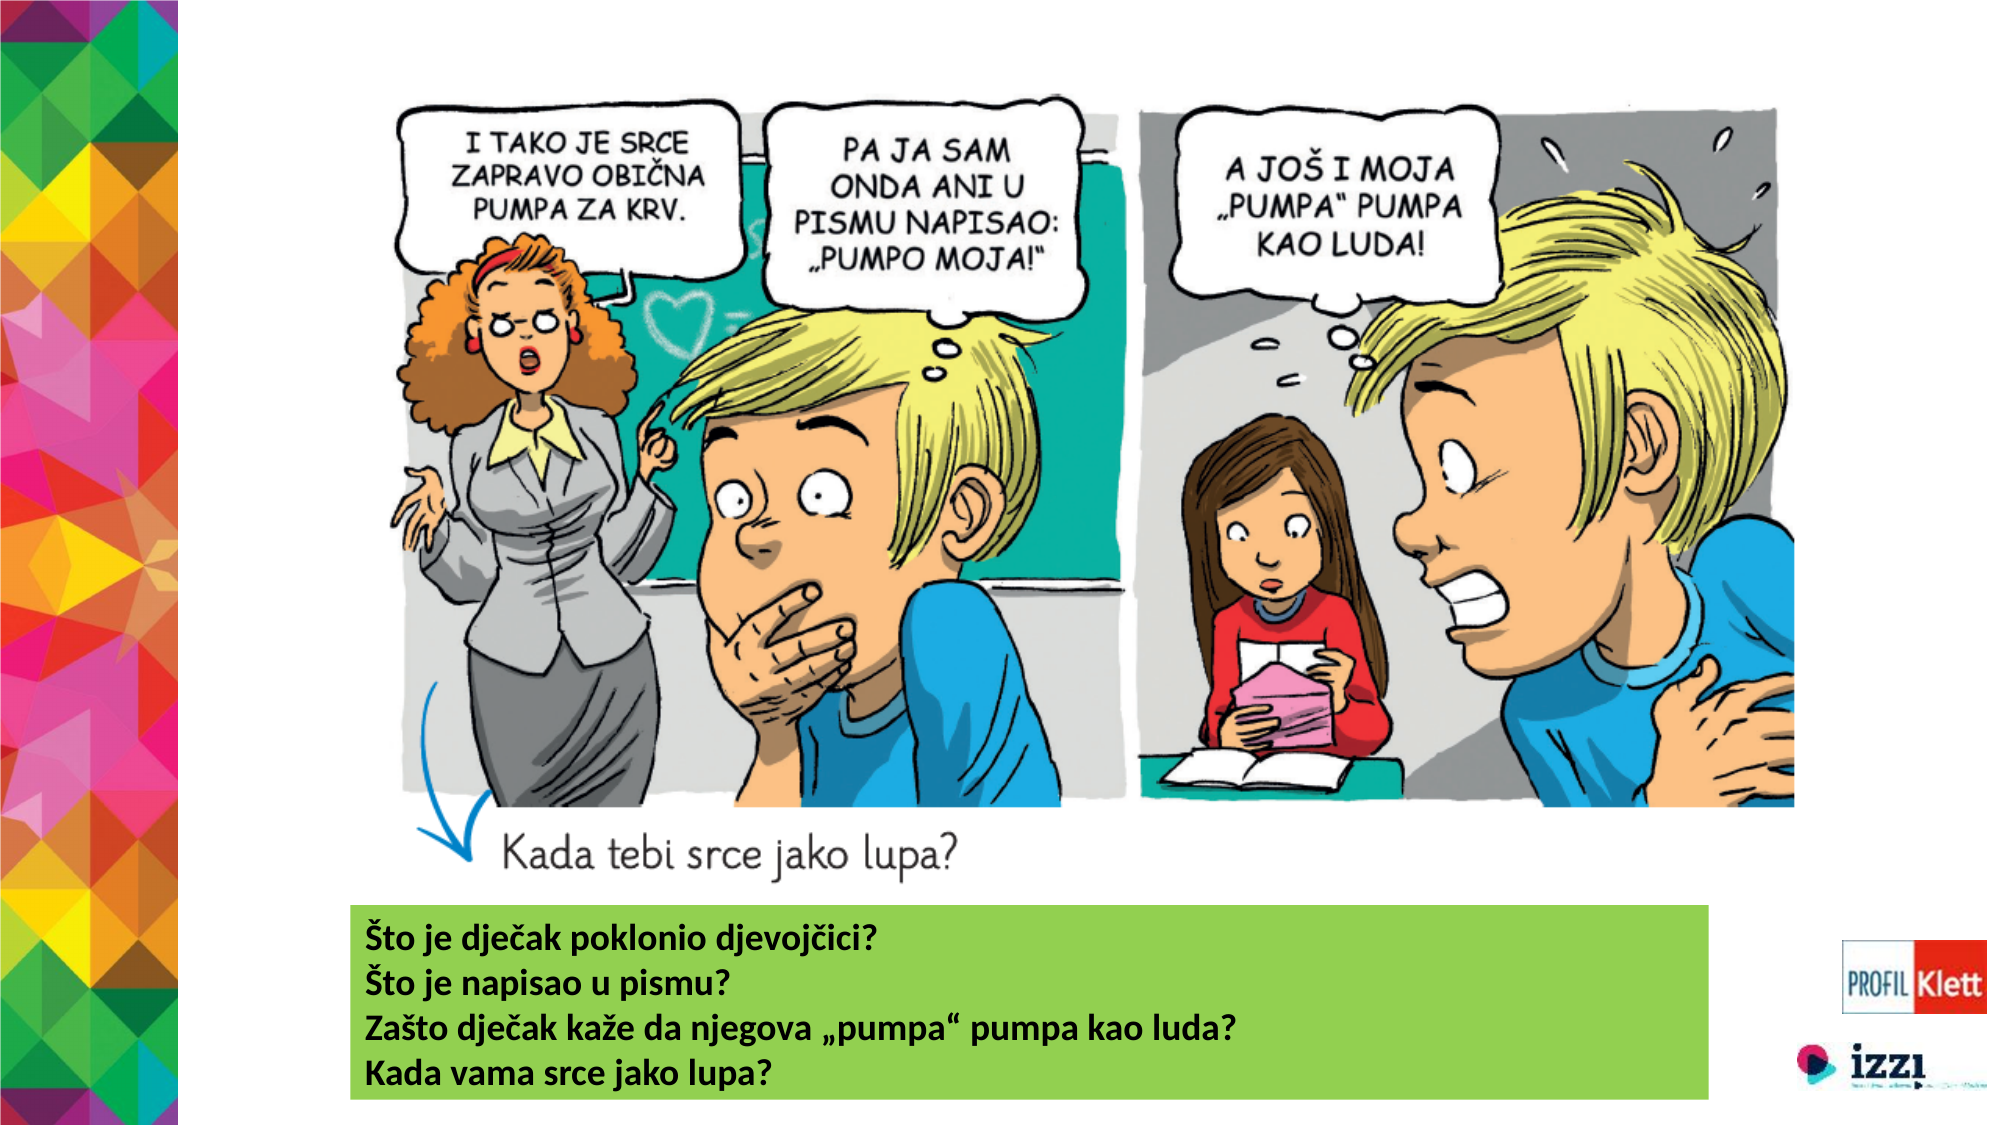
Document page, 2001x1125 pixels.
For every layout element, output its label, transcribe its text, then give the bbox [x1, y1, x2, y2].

text_box Što je dječak poklonio djevojčici? Što je napisao u pismu? Zašto dječak kaže da njegova „pumpa“ pumpa kao luda? Kada vama srce jako lupa? [350, 905, 1709, 1100]
picture [298, 22, 1843, 892]
picture [1, 2, 178, 1124]
picture [1797, 1042, 1987, 1091]
picture [1842, 940, 1987, 1014]
